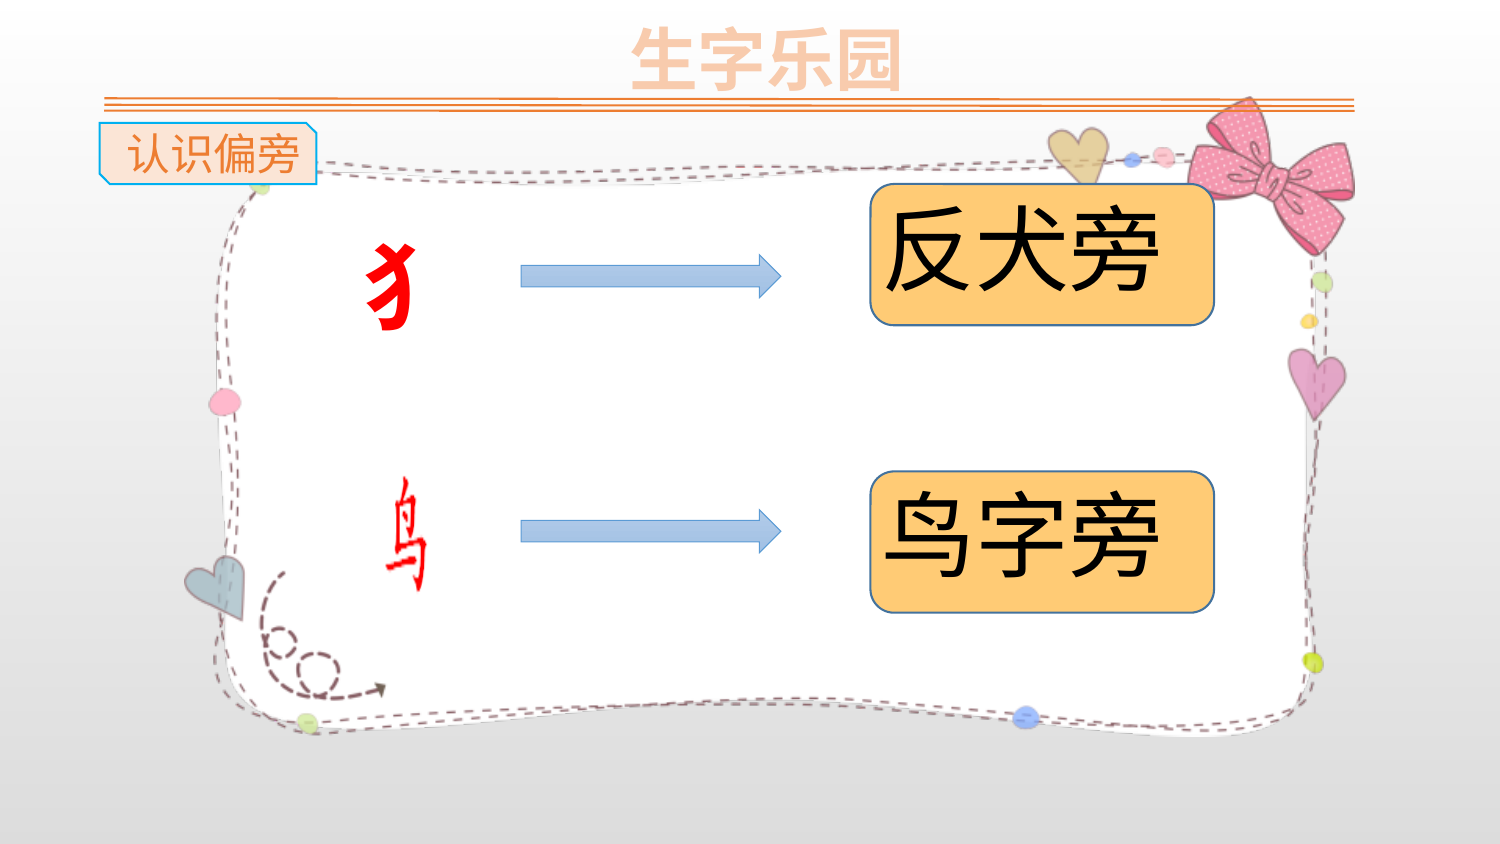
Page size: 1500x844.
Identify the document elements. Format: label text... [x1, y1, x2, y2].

text_box 生字乐园 [617, 11, 916, 95]
text_box 认识偏旁 [114, 121, 184, 185]
picture [184, 111, 1355, 737]
picture [184, 125, 315, 182]
text_box [98, 121, 184, 186]
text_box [104, 98, 1355, 111]
